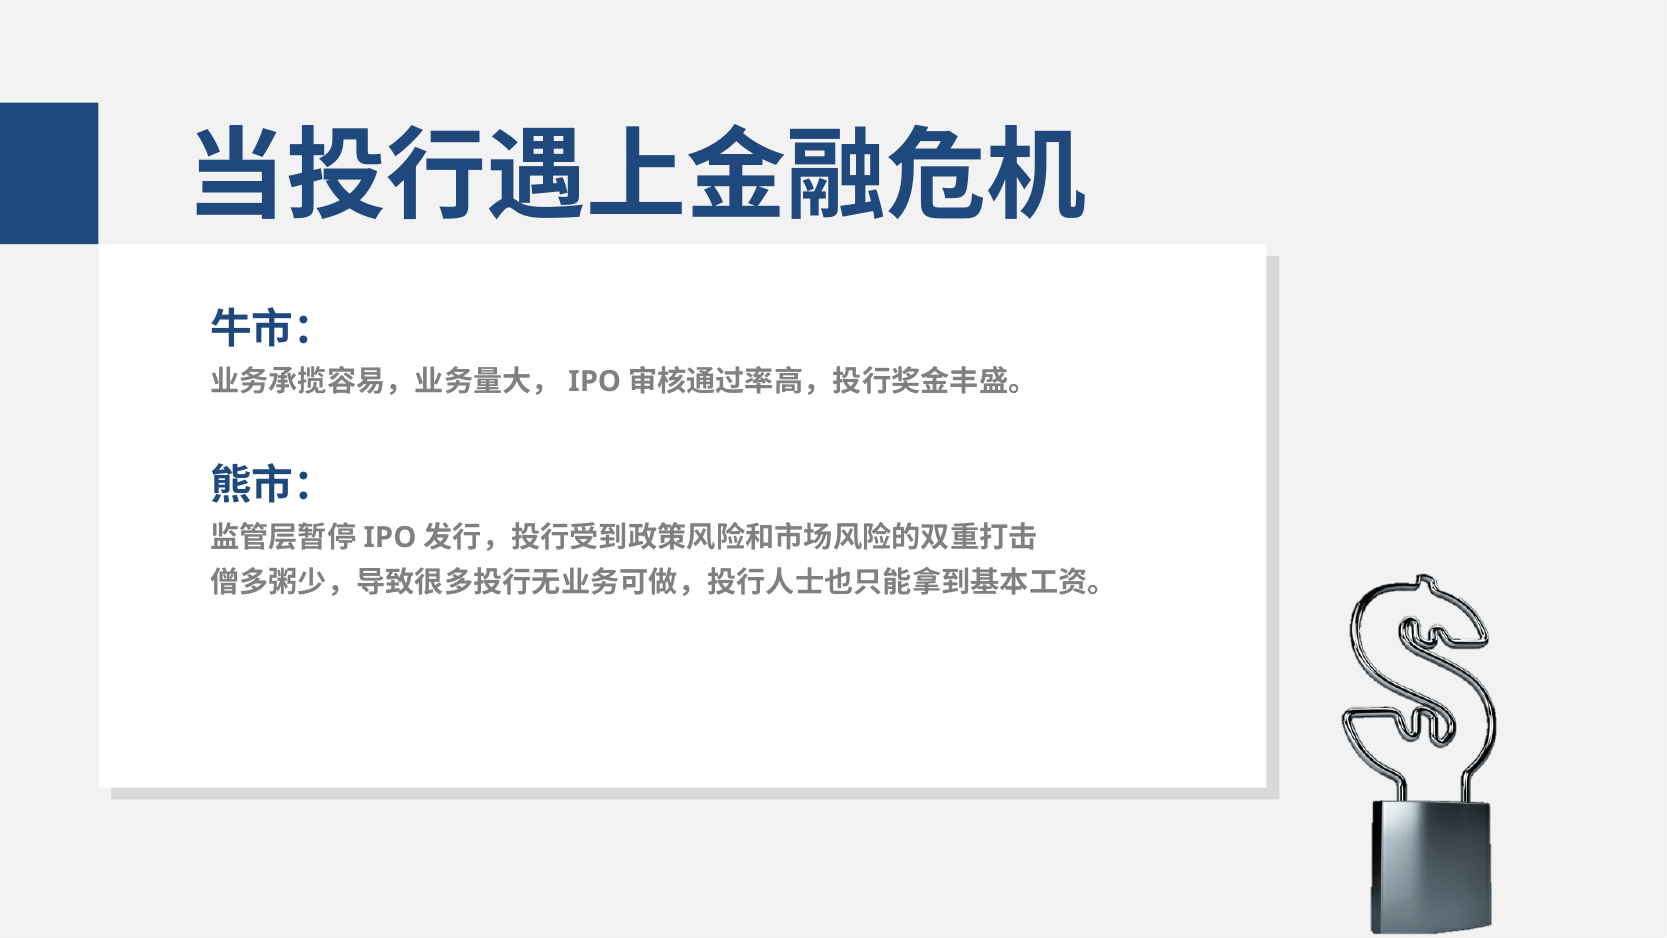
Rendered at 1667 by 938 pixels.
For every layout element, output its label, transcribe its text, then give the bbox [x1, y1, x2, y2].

picture [1293, 566, 1542, 938]
text_box 当投行遇上金融危机 [171, 102, 1235, 238]
text_box 牛市： 业务承揽容易，业务量大，IPO审核通过率高，投行奖金丰盛。 熊市： 监管层暂停IPO发行，投行受到政策风险和市场风险的双重打击 僧多粥少，导致很多投行无业务可做，投行人士也只能拿到基本工资。 [195, 279, 1176, 607]
